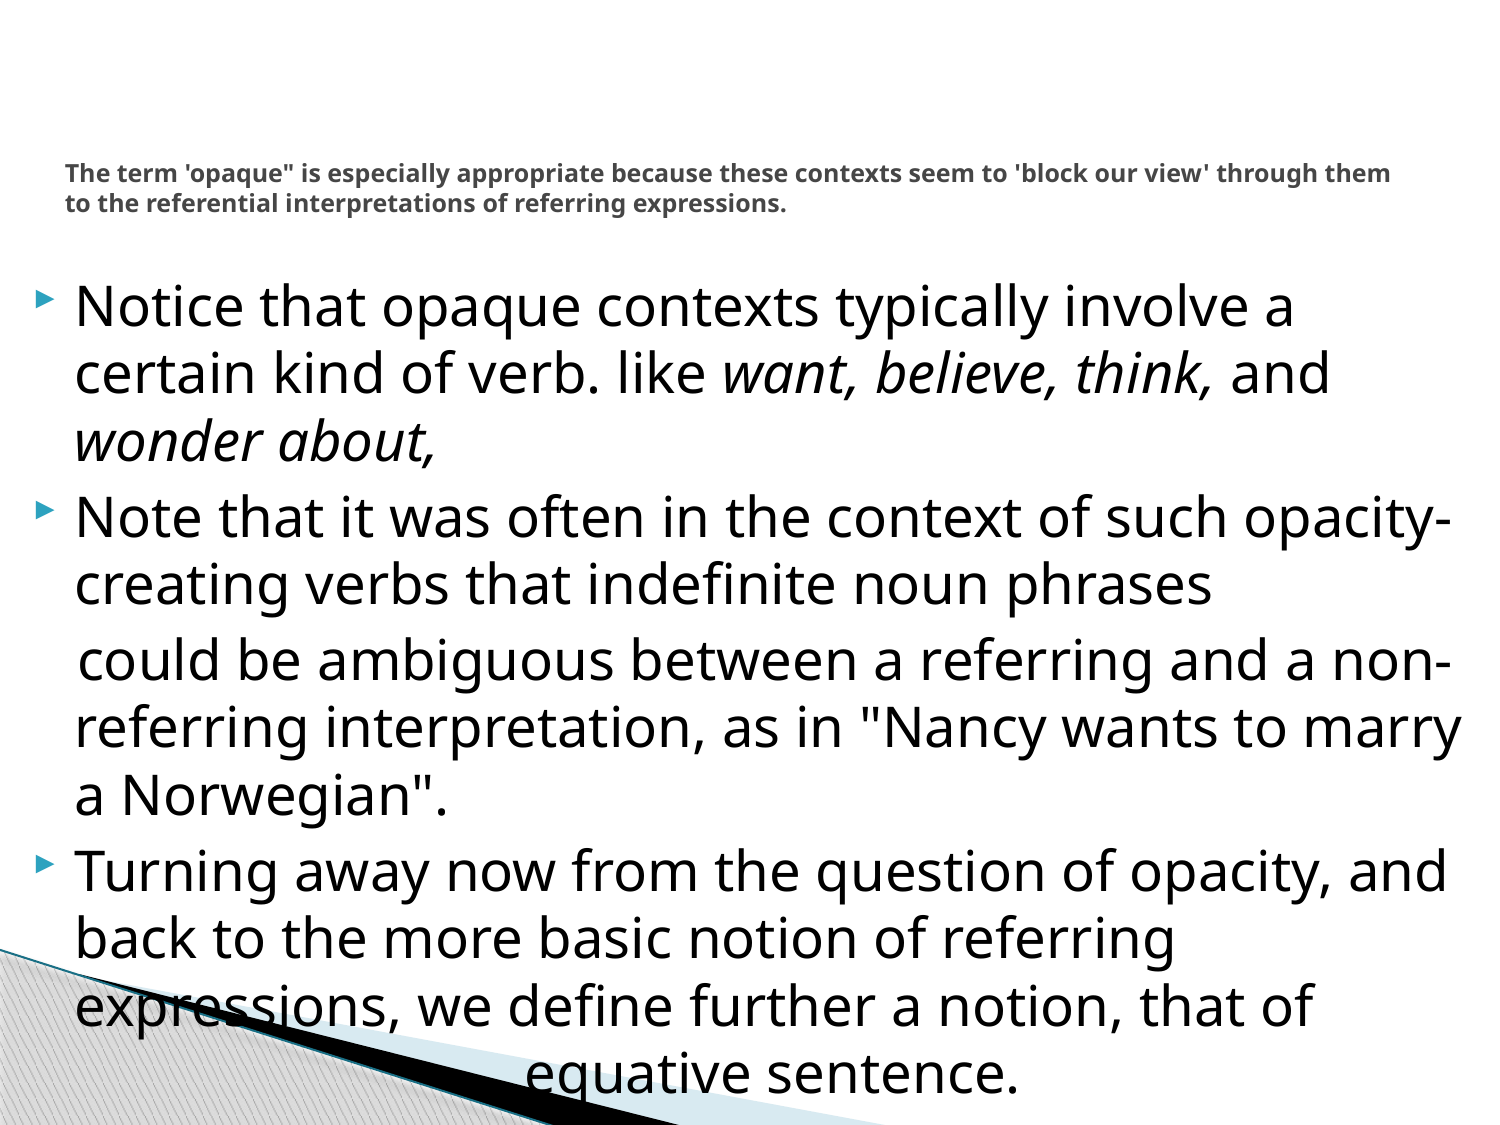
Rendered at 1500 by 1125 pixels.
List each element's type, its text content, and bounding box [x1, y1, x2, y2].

title The term 'opaque" is especially appropriate because these contexts seem to 'block our view' through them to the referential interpretations of referring expressions. [50, 149, 1413, 225]
list Notice that opaque contexts typically involve a certain kind of verb. like want, believe, think, and wonder about, Note that it was often in the context of such opacity-creating verbs that indefinite noun phrases could be ambiguous between a referring and a non-referring interpretation, as in "Nancy wants to marry a Norwegian". Turning away now from the question of opacity, and back to the more basic notion of referring expressions, we define further a notion, that of equative sentence. [0, 262, 1500, 1125]
